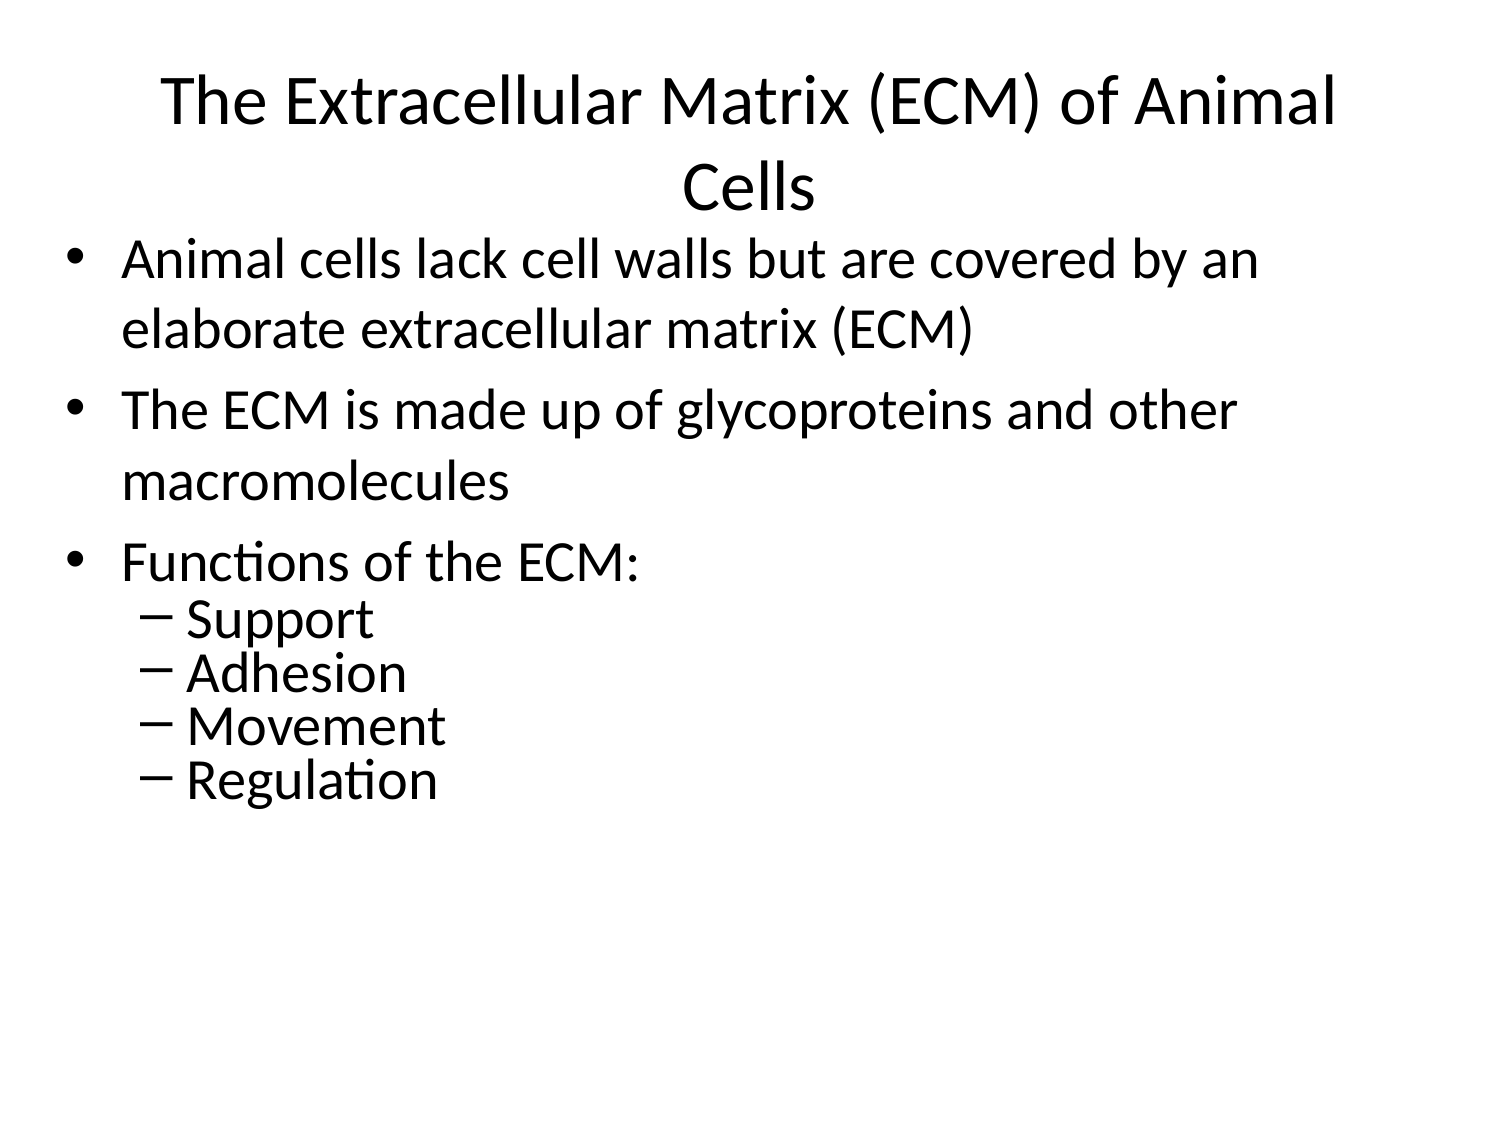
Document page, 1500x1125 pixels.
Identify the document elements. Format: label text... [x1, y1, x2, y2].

list Animal cells lack cell walls but are covered by an elaborate extracellular matrix (ECM) The ECM is made up of glycoproteins and other macromolecules Functions of the ECM: Support Adhesion Movement Regulation [50, 212, 1450, 1033]
title The Extracellular Matrix (ECM) of Animal Cells [75, 45, 1425, 212]
